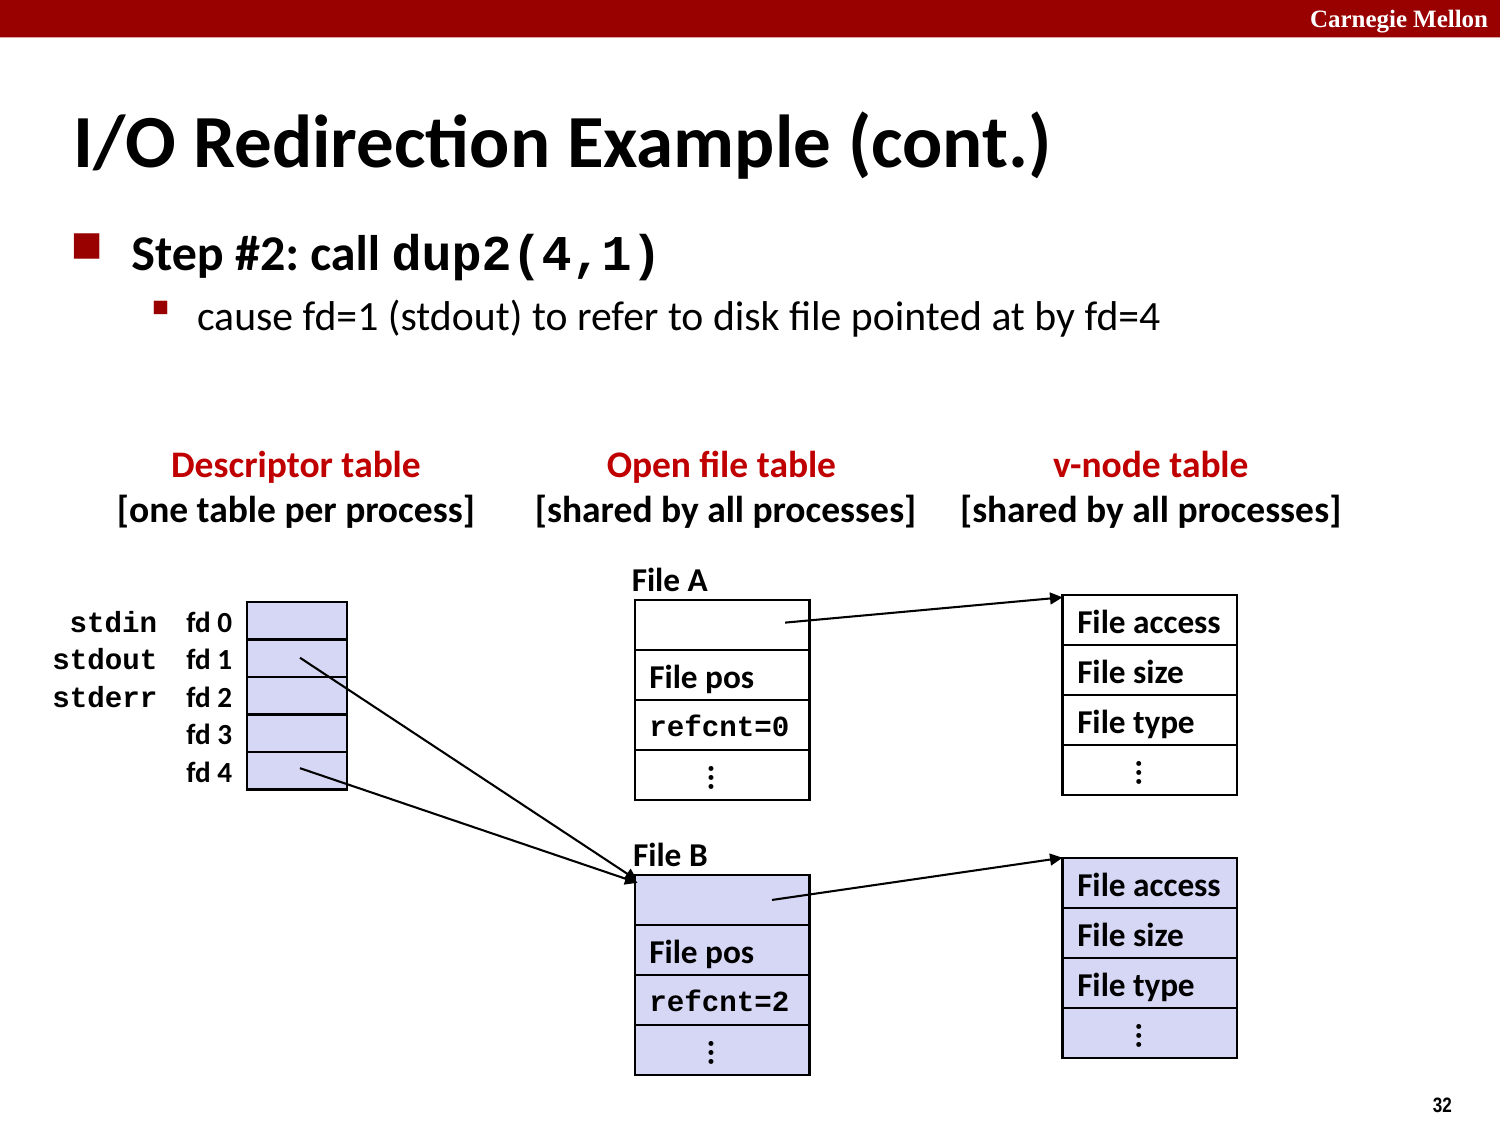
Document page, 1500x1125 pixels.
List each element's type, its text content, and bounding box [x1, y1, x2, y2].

text_box stdout [37, 633, 173, 683]
text_box ... [1062, 1008, 1238, 1058]
text_box [634, 875, 810, 925]
text_box [248, 602, 348, 639]
text_box Open file table [shared by all processes] [520, 433, 932, 538]
text_box ... [634, 750, 810, 800]
text_box [248, 677, 348, 714]
text_box File pos [634, 650, 810, 699]
text_box [634, 600, 810, 650]
text_box File A [617, 550, 724, 605]
text_box fd 3 [147, 714, 248, 752]
text_box fd 0 [173, 602, 248, 639]
text_box File type [1062, 957, 1238, 1008]
text_box refcnt=2 [634, 975, 810, 1025]
text_box File access [1062, 857, 1238, 907]
text_box refcnt=0 [634, 699, 810, 750]
text_box fd 1 [173, 639, 248, 677]
text_box [248, 752, 348, 790]
list Step #2: call dup2(4,1) cause fd=1 (stdout) to refer to disk file pointed at by fd=4 [59, 212, 1476, 376]
title I/O Redirection Example (cont.) [58, 74, 1305, 201]
text_box File pos [634, 925, 810, 975]
text_box File access [1062, 595, 1238, 645]
text_box [623, 880, 638, 885]
text_box File size [1062, 645, 1238, 695]
text_box [785, 592, 1062, 623]
text_box File type [1062, 695, 1238, 746]
text_box [772, 853, 1063, 901]
text_box [248, 639, 348, 677]
text_box stderr [37, 683, 173, 721]
text_box v-node table [shared by all processes] [945, 433, 1357, 538]
text_box [248, 714, 348, 752]
text_box File B [618, 825, 723, 880]
text_box Descriptor table [one table per process] [101, 433, 491, 538]
text_box fd 2 [173, 677, 248, 714]
text_box fd 4 [147, 752, 248, 790]
text_box ... [1062, 746, 1238, 796]
text_box ... [634, 1025, 810, 1075]
text_box stdin [54, 595, 173, 646]
text_box File size [1062, 907, 1238, 957]
